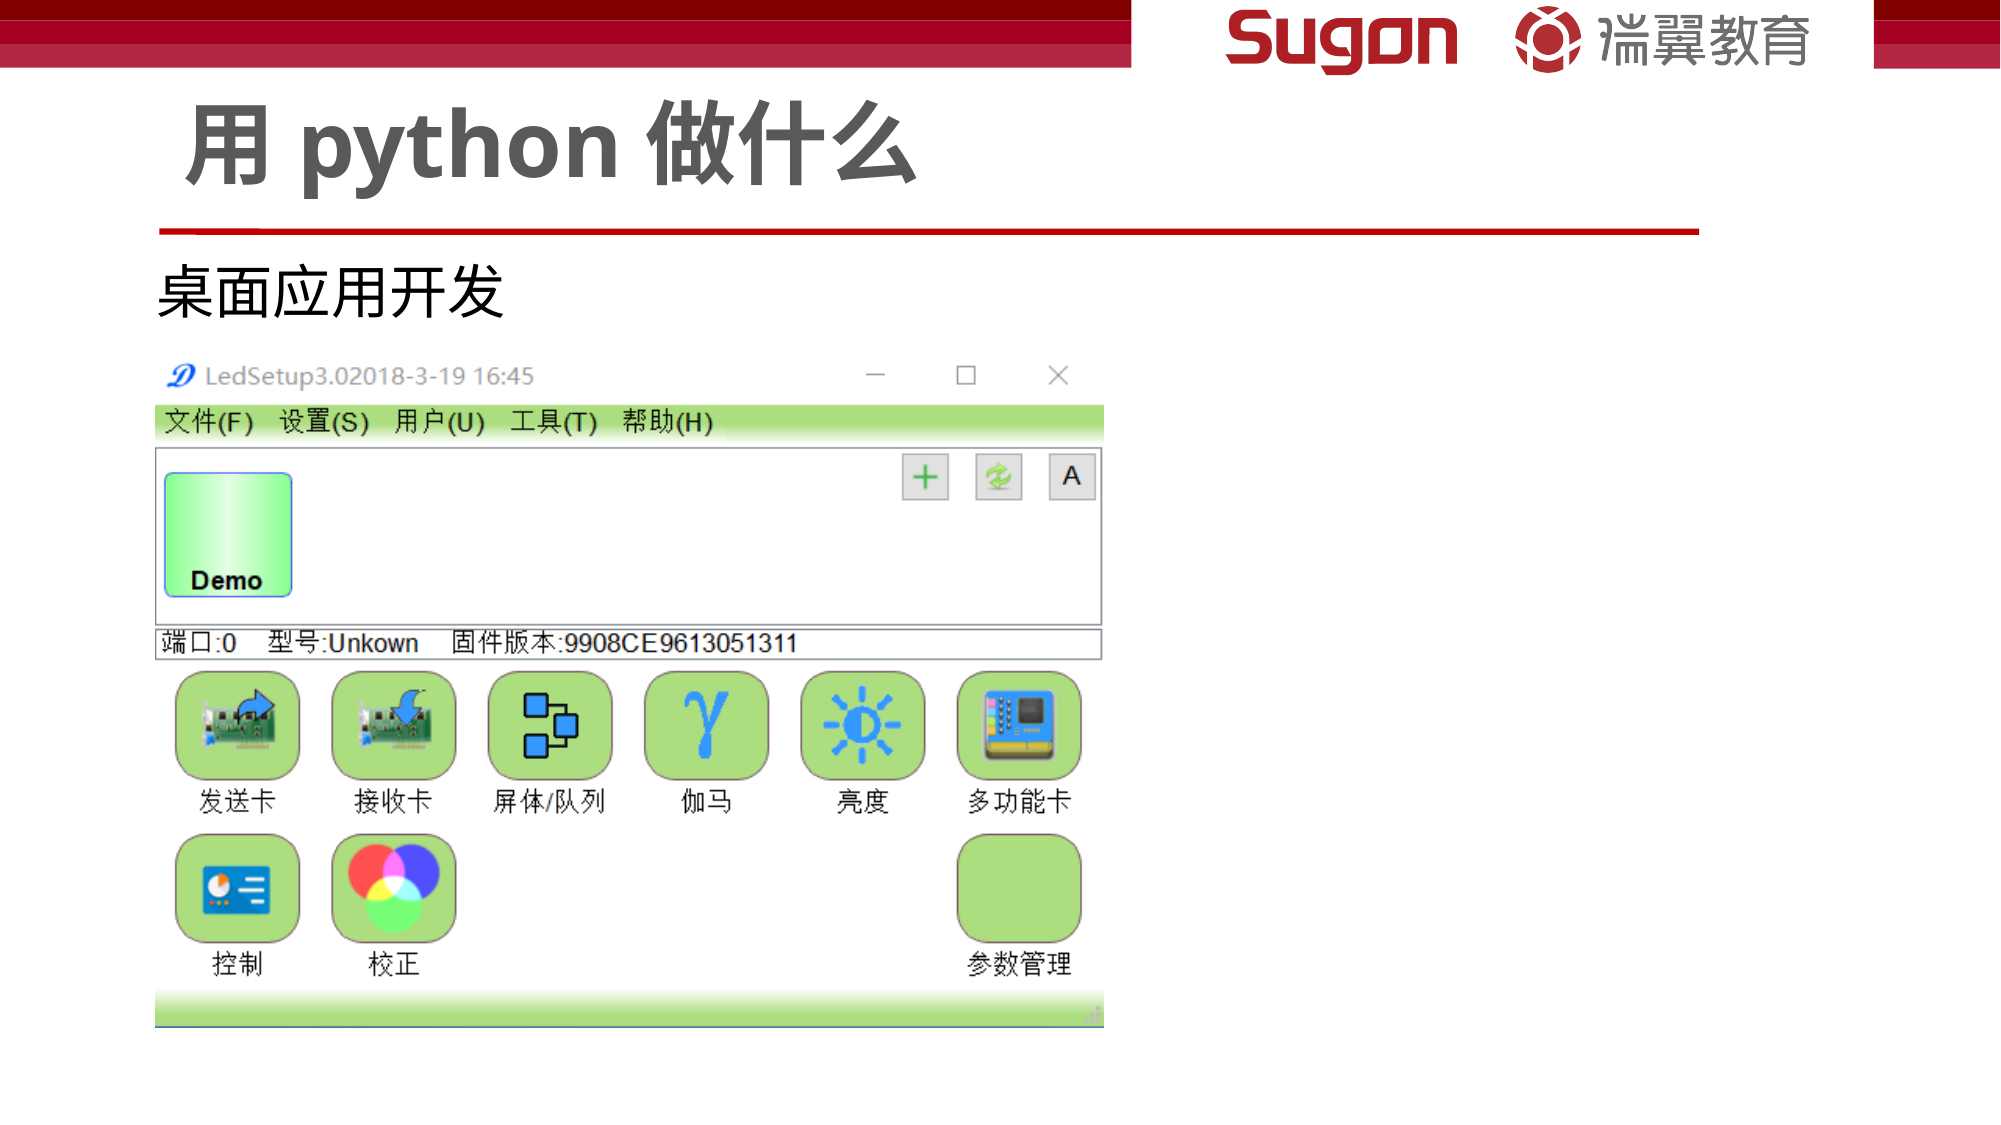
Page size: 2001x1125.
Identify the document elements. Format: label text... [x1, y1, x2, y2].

picture [1194, 0, 1484, 91]
title 用python做什么 [169, 91, 1895, 214]
text_box 桌面应用开发 [141, 213, 1650, 438]
picture [154, 352, 1104, 1028]
picture [1515, 6, 1809, 73]
